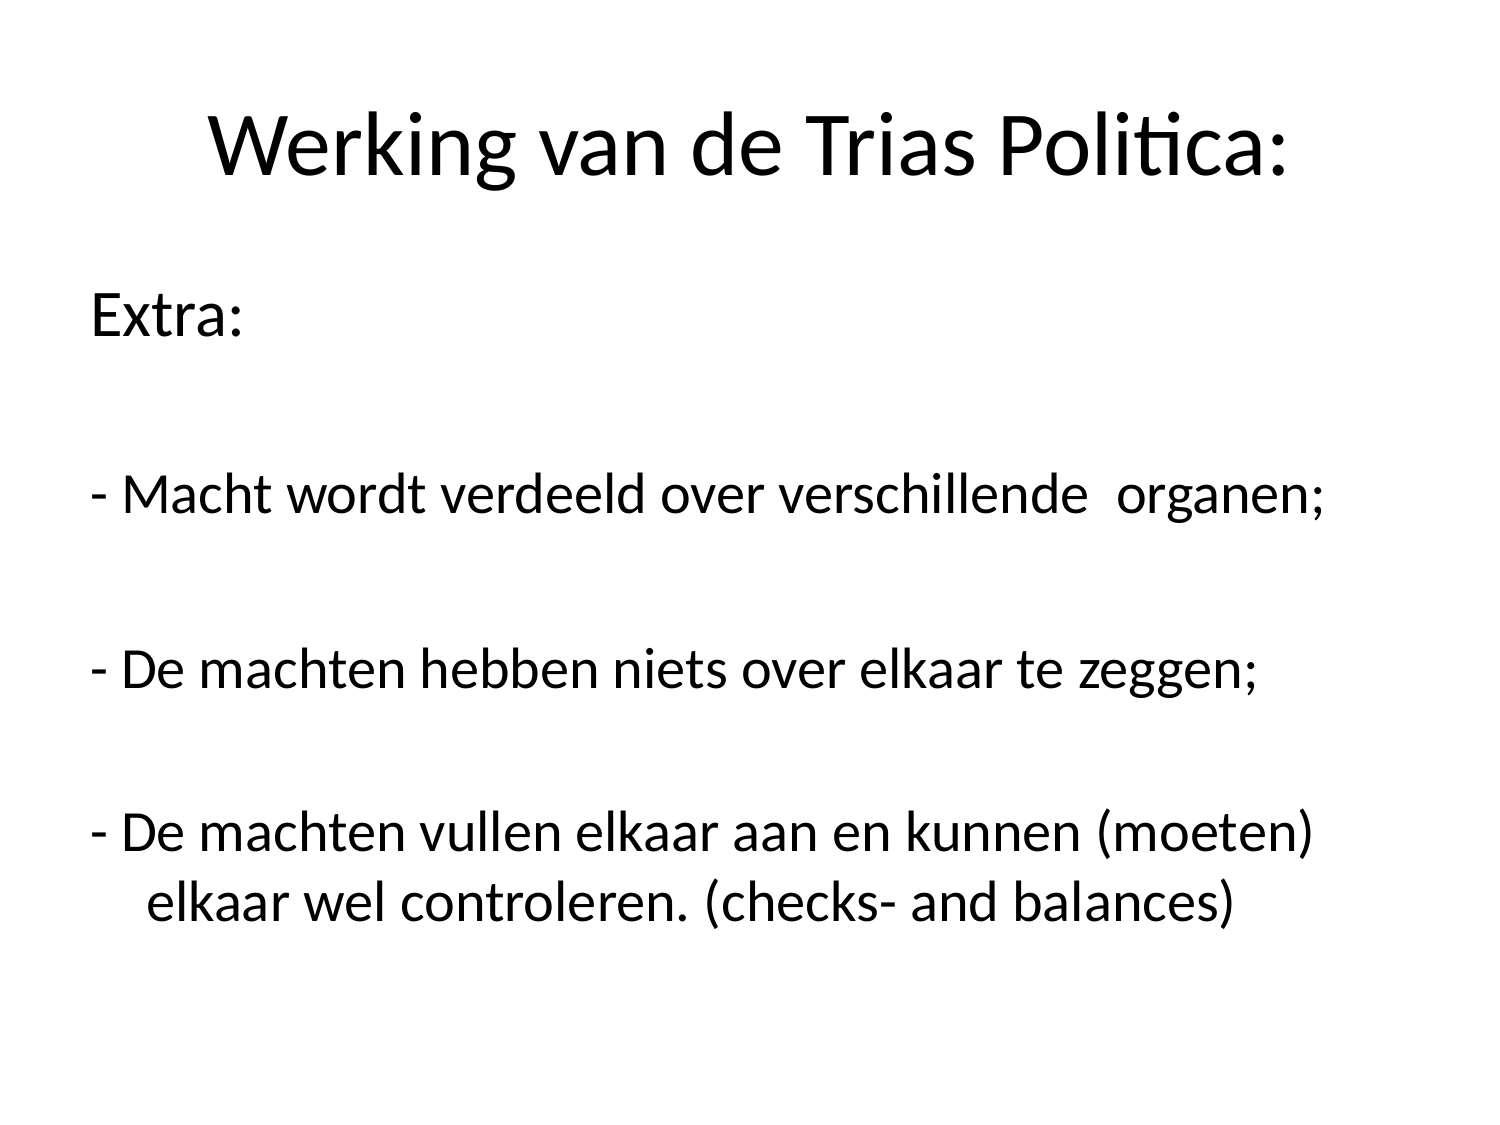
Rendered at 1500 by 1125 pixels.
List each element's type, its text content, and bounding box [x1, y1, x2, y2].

list Extra: - Macht wordt verdeeld over verschillende organen; - De machten hebben niets over elkaar te zeggen; - De machten vullen elkaar aan en kunnen (moeten) elkaar wel controleren. (checks- and balances) [75, 262, 1424, 1005]
title Werking van de Trias Politica: [75, 45, 1425, 233]
